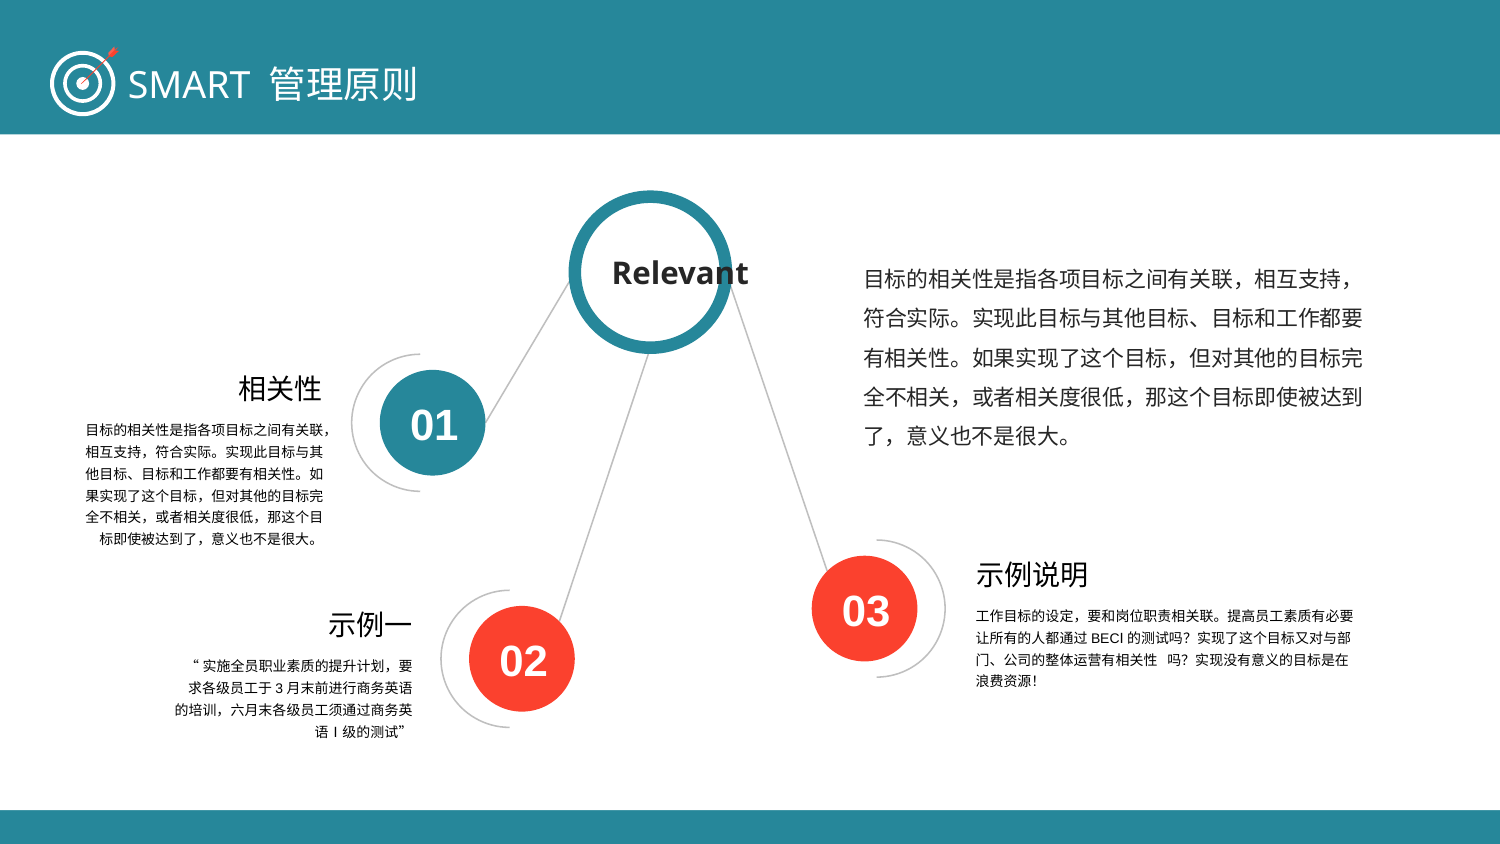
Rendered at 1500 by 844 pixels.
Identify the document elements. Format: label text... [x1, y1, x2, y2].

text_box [73, 364, 335, 578]
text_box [351, 196, 946, 728]
text_box 目标的相关性是指各项目标之间有关联，相互支持，符合实际。实现此目标与其他目标、目标和工作都要有相关性。如果实现了这个目标，但对其他的目标完全不相关，或者相关度很低，那这个目标即使被达到了，意义也不是很大。 [946, 246, 1375, 400]
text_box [964, 550, 1370, 697]
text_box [163, 600, 424, 747]
